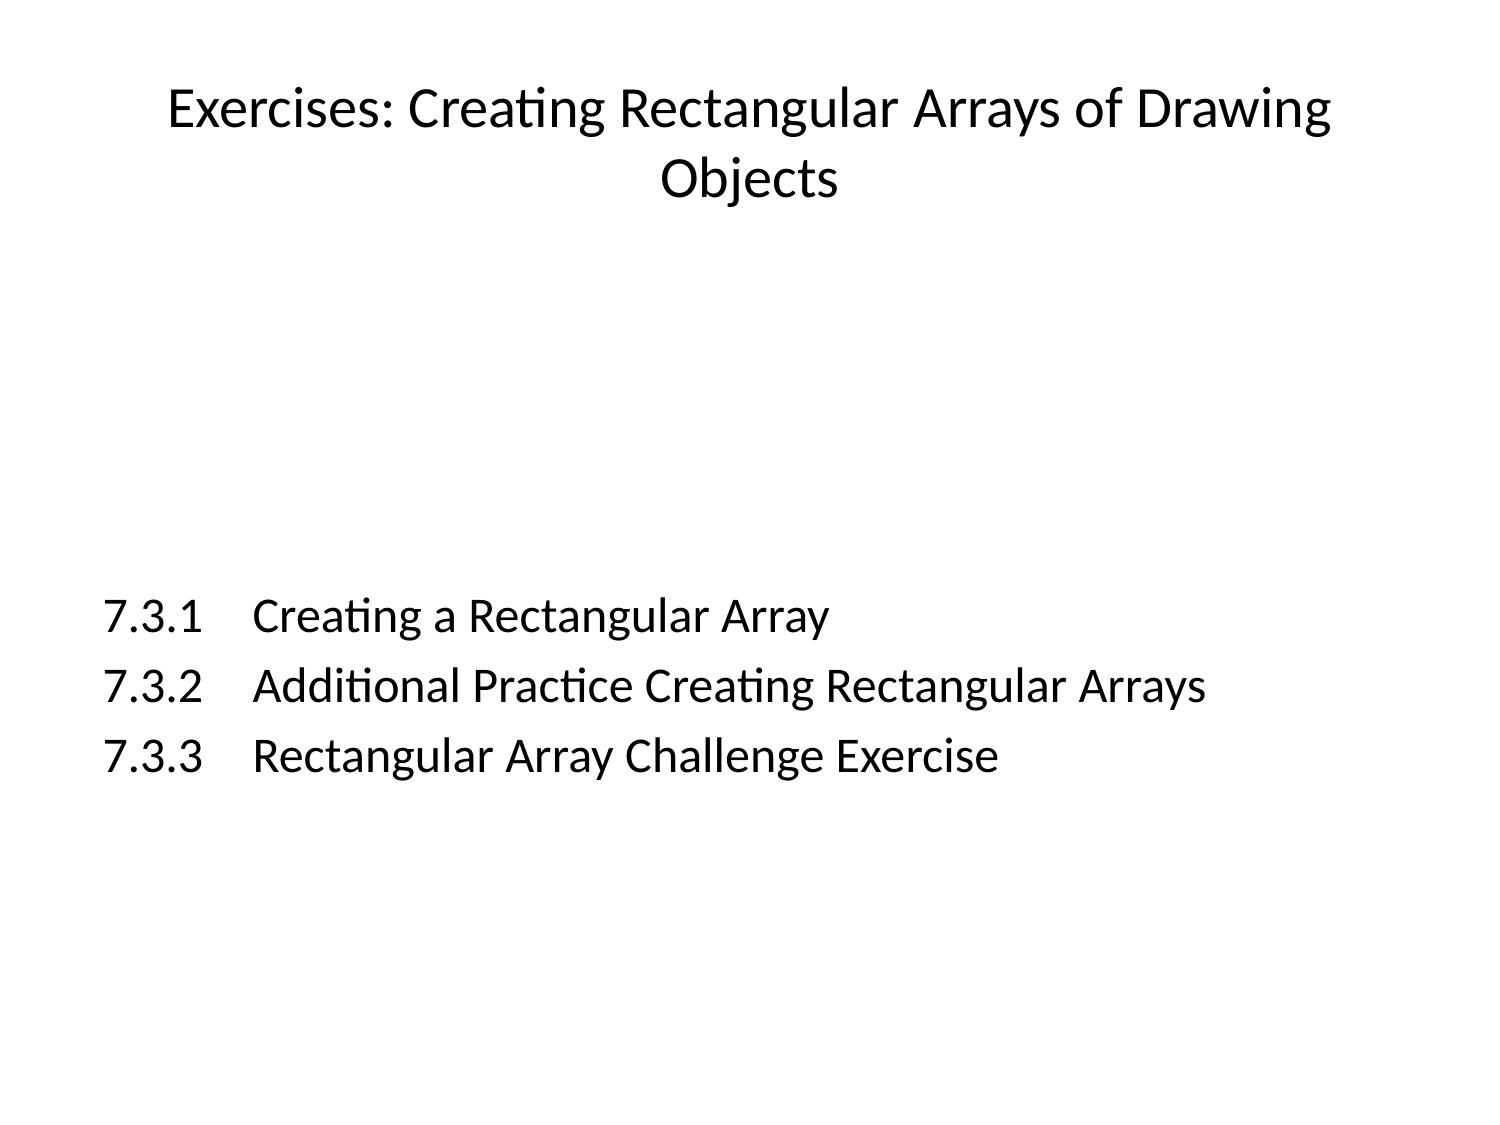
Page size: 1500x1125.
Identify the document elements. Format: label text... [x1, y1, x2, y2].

list 7.3.1 Creating a Rectangular Array 7.3.2 Additional Practice Creating Rectangular Arrays 7.3.3 Rectangular Array Challenge Exercise [87, 575, 1363, 1025]
title Exercises: Creating Rectangular Arrays of Drawing Objects [75, 45, 1425, 233]
